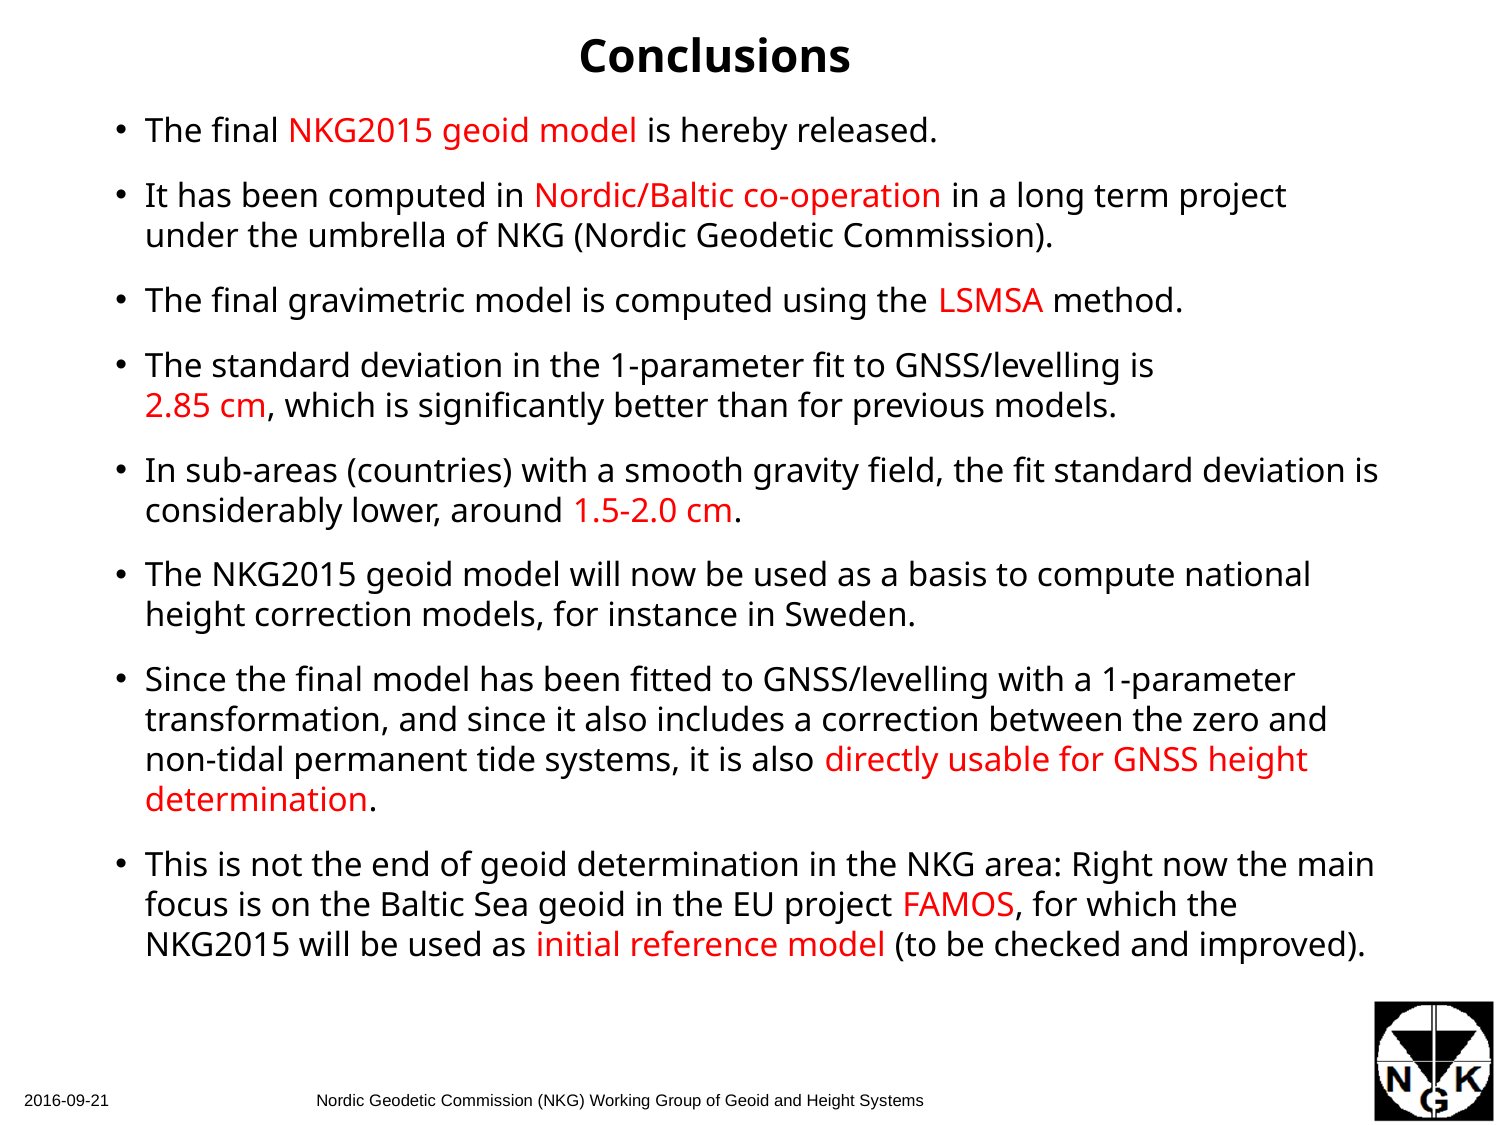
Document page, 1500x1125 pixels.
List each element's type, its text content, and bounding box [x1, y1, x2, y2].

title Conclusions [64, 18, 1365, 162]
picture [1372, 999, 1495, 1125]
list The final NKG2015 geoid model is hereby released. It has been computed in Nordic/Baltic co-operation in a long term project under the umbrella of NKG (Nordic Geodetic Commission). The final gravimetric model is computed using the LSMSA method. The standard deviation in the 1-parameter fit to GNSS/levelling is 2.85 cm, which is significantly better than for previous models. In sub-areas (countries) with a smooth gravity field, the fit standard deviation is considerably lower, around 1.5-2.0 cm. The NKG2015 geoid model will now be used as a basis to compute national height correction models, for instance in Sweden. Since the final model has been fitted to GNSS/levelling with a 1-parameter transformation, and since it also includes a correction between the zero and non-tidal permanent tide systems, it is also directly usable for GNSS height determination. This is not the end of geoid determination in the NKG area: Right now the main focus is on the Baltic Sea geoid in the EU project FAMOS, for which the NKG2015 will be used as initial reference model (to be checked and improved). [100, 101, 1401, 752]
